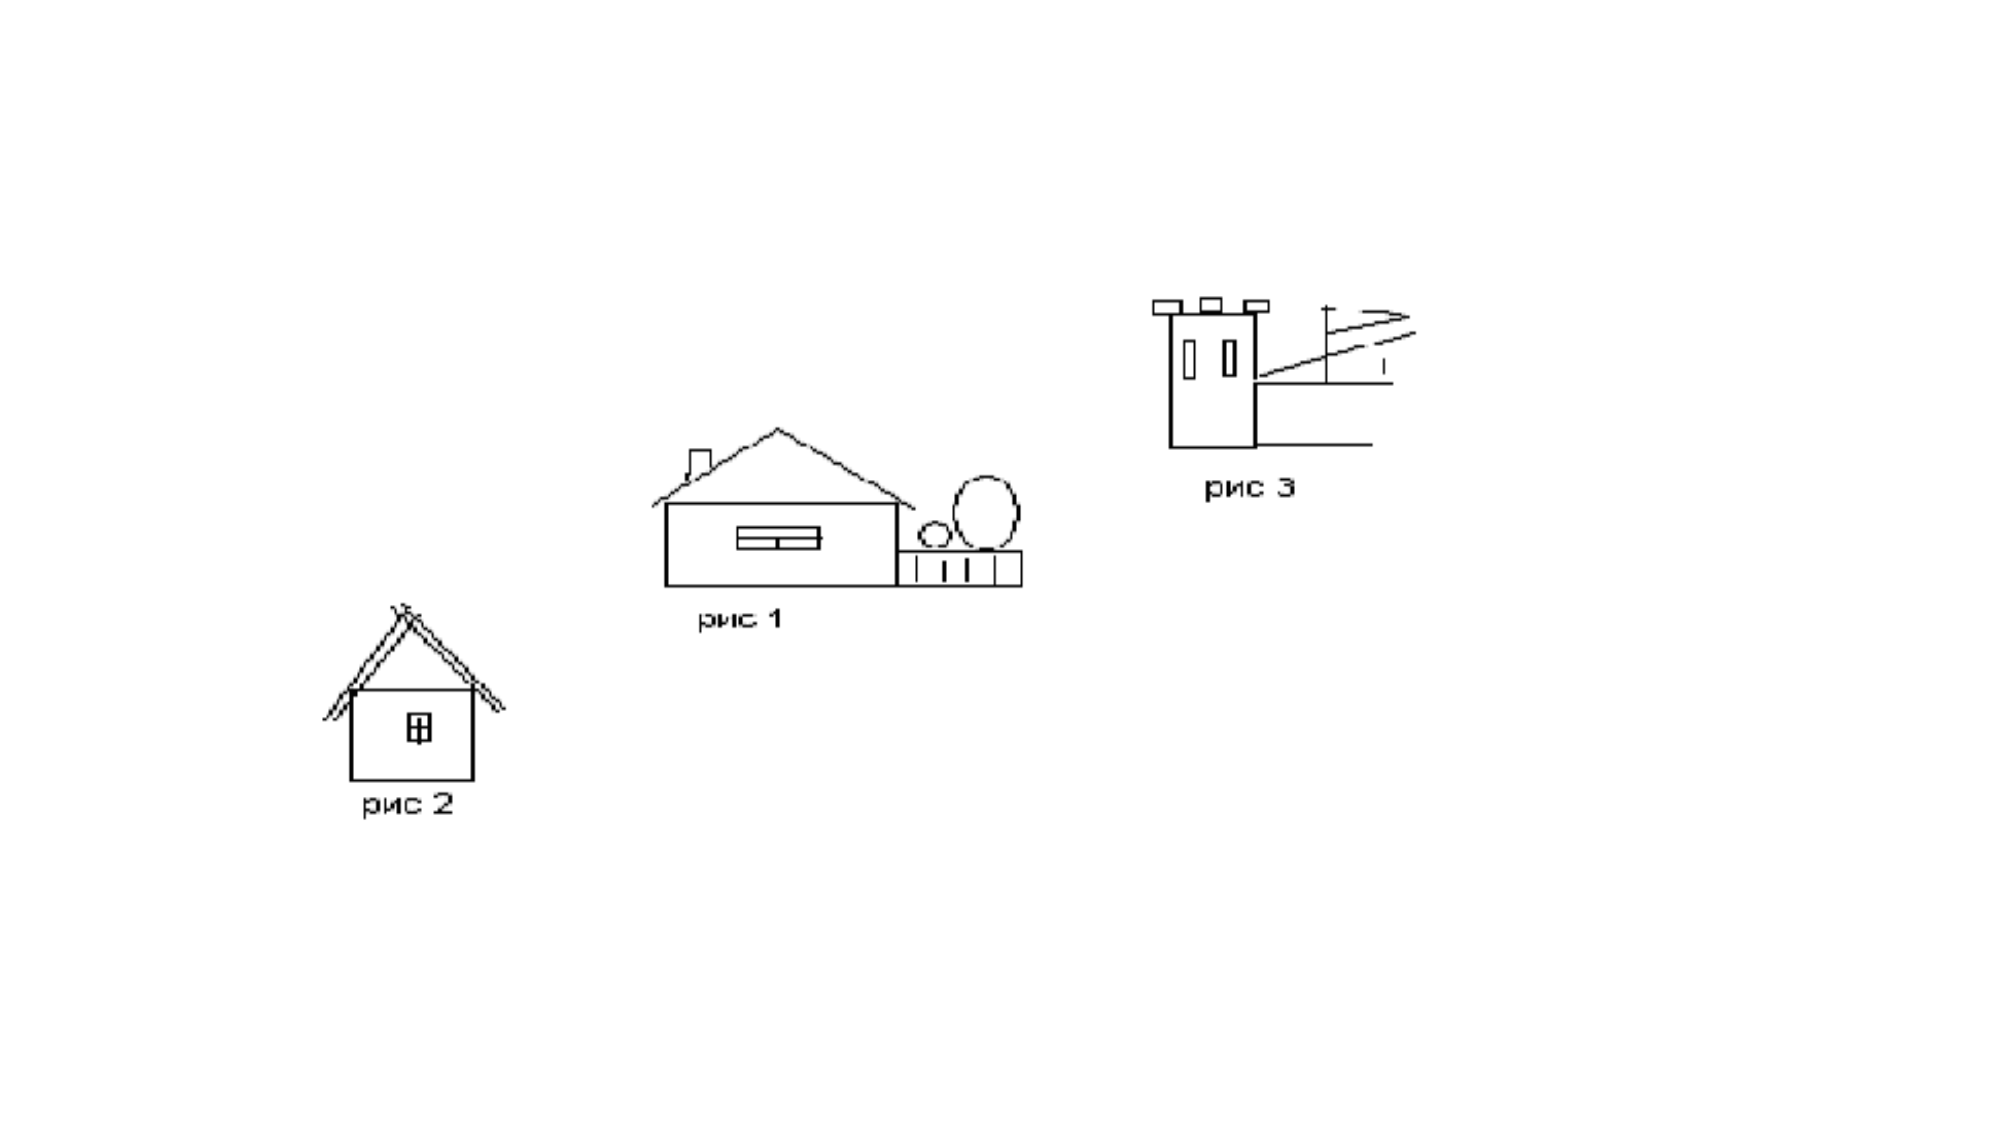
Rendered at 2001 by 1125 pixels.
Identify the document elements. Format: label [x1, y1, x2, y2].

list [286, 186, 1437, 852]
